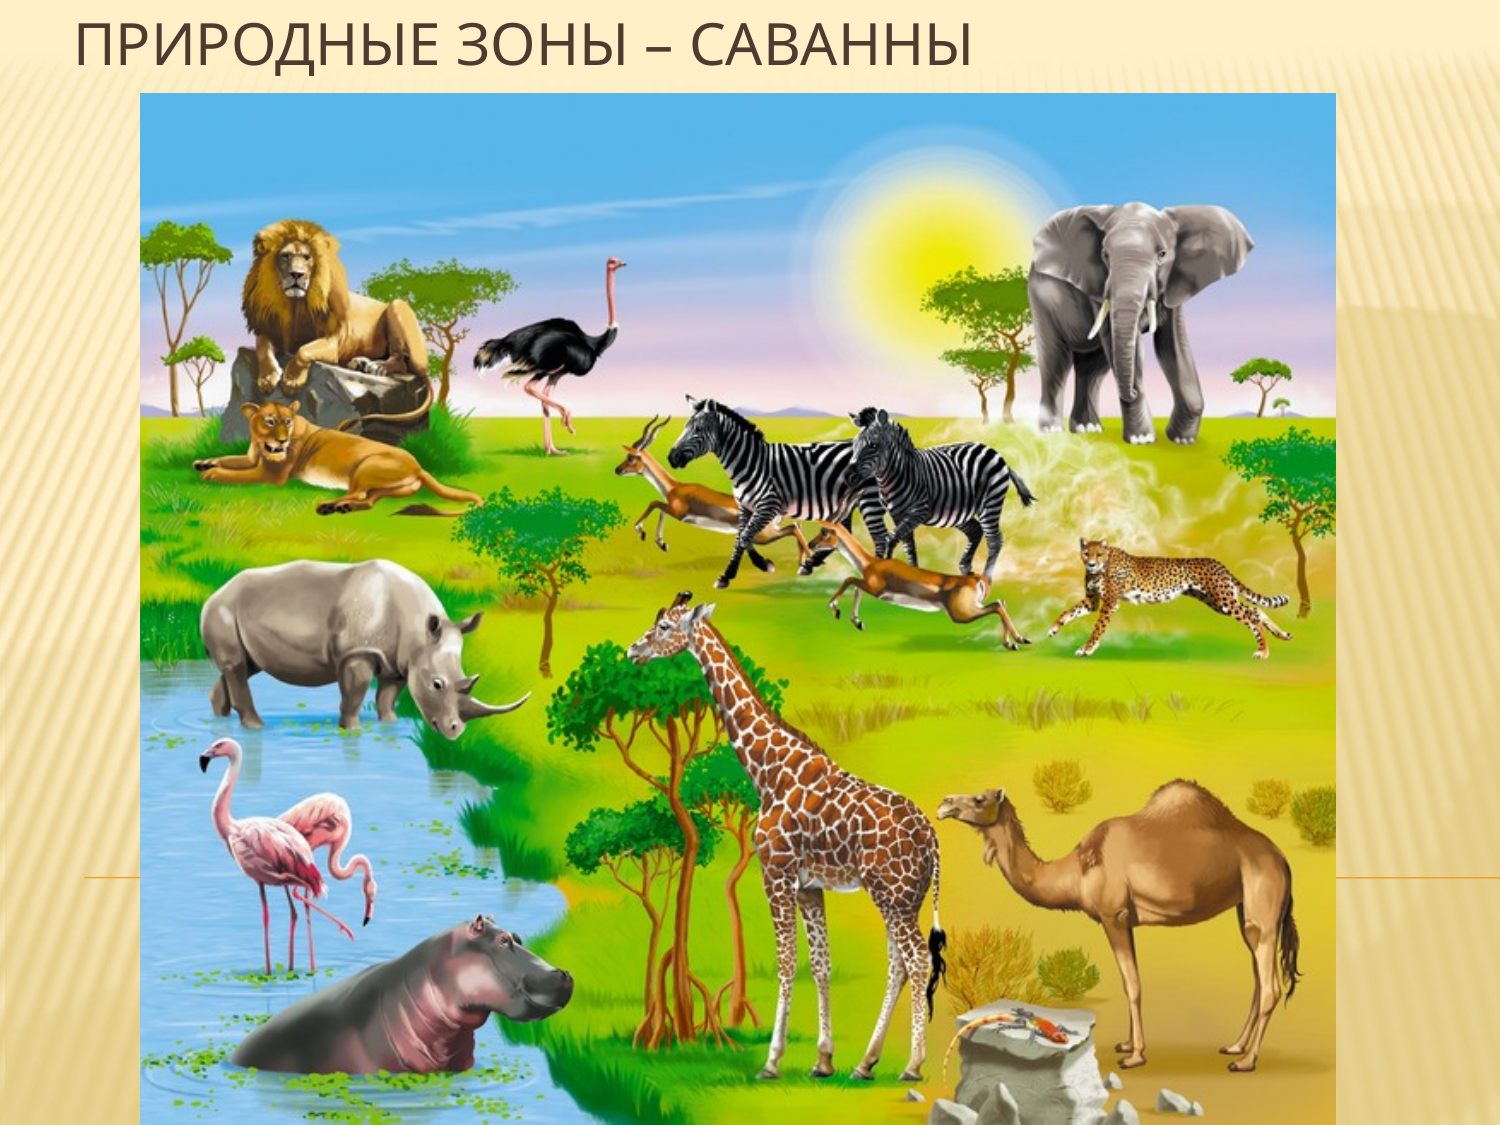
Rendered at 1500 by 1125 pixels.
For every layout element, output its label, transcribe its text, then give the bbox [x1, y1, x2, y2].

picture [140, 93, 1337, 1125]
title Природные зоны – саванны [58, 0, 1447, 94]
